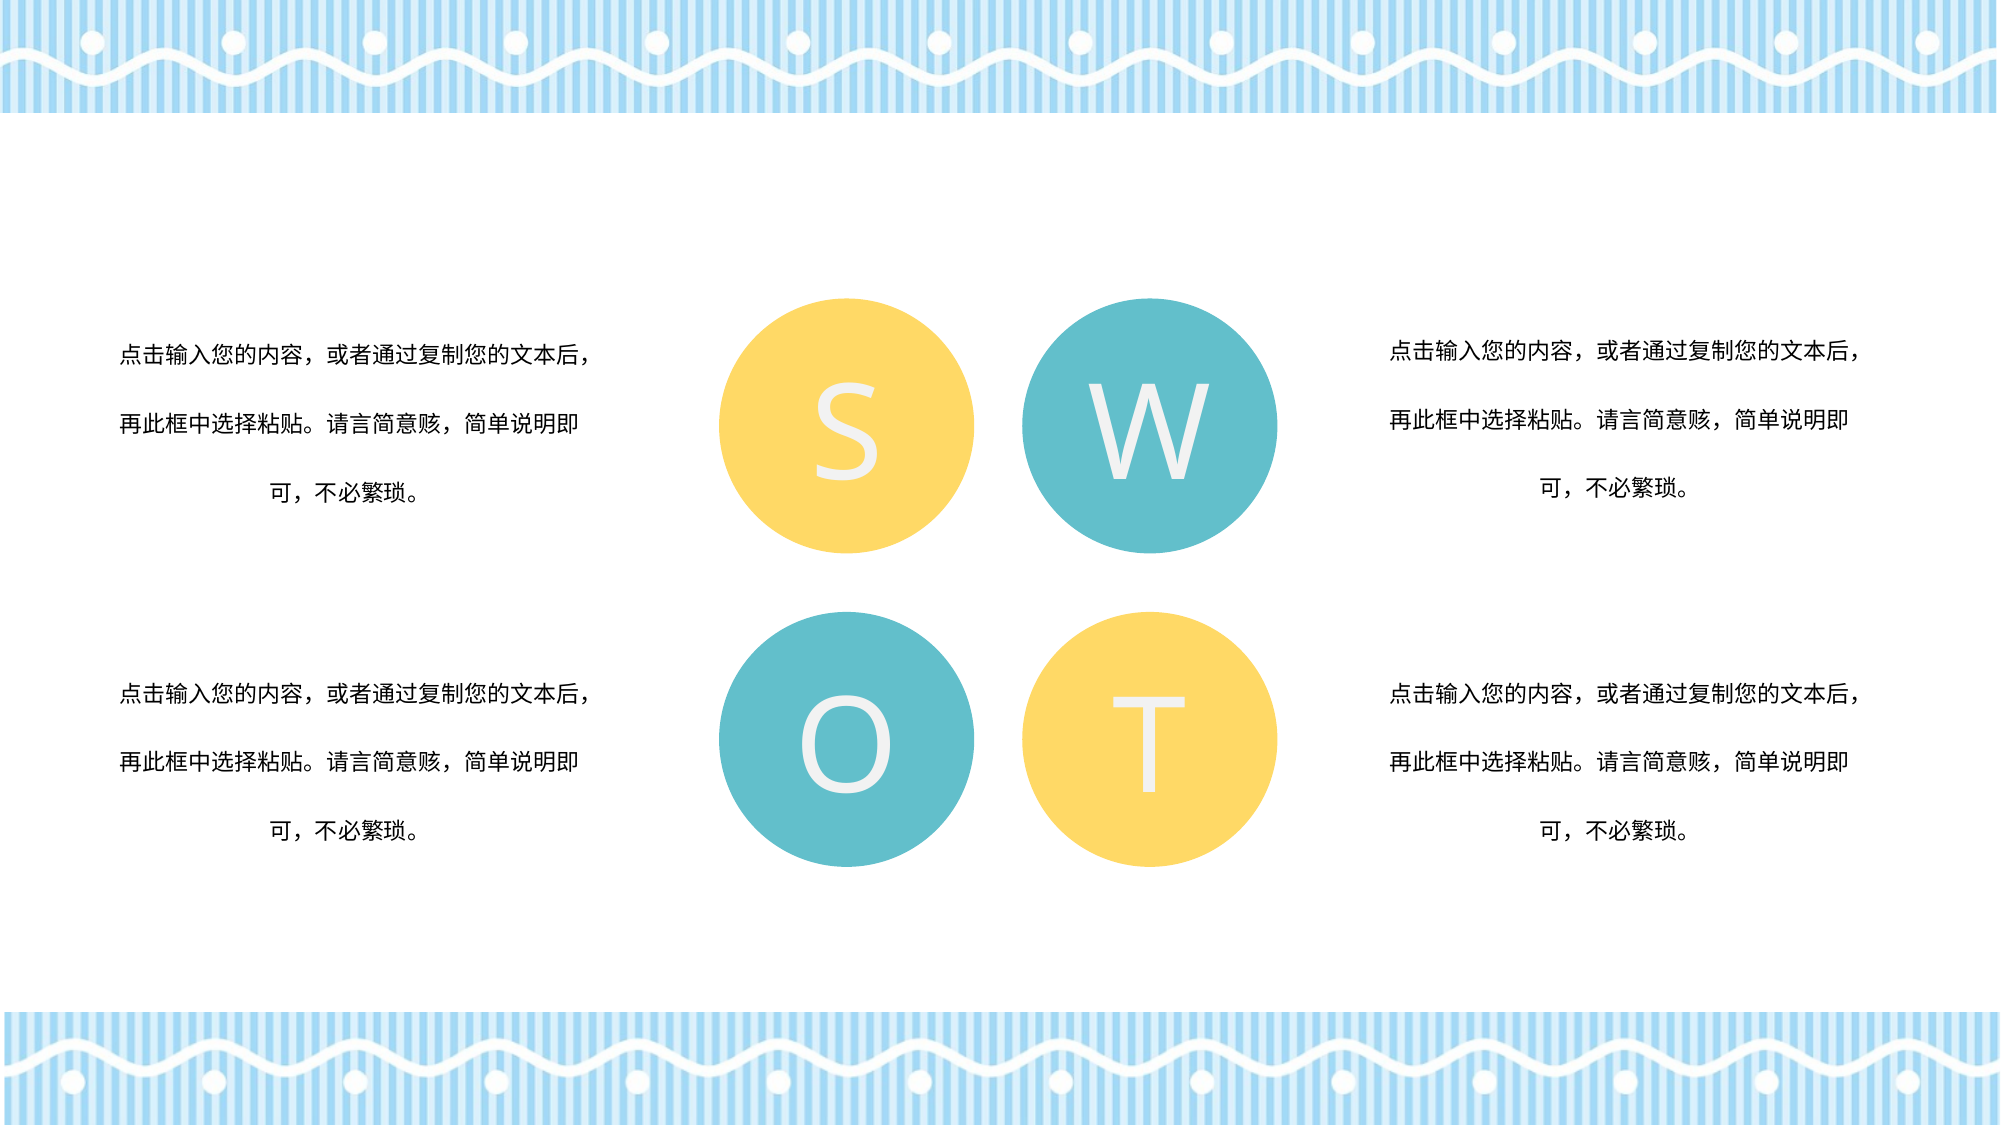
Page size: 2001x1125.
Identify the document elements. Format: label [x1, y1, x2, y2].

text_box [0, 0, 2000, 1125]
